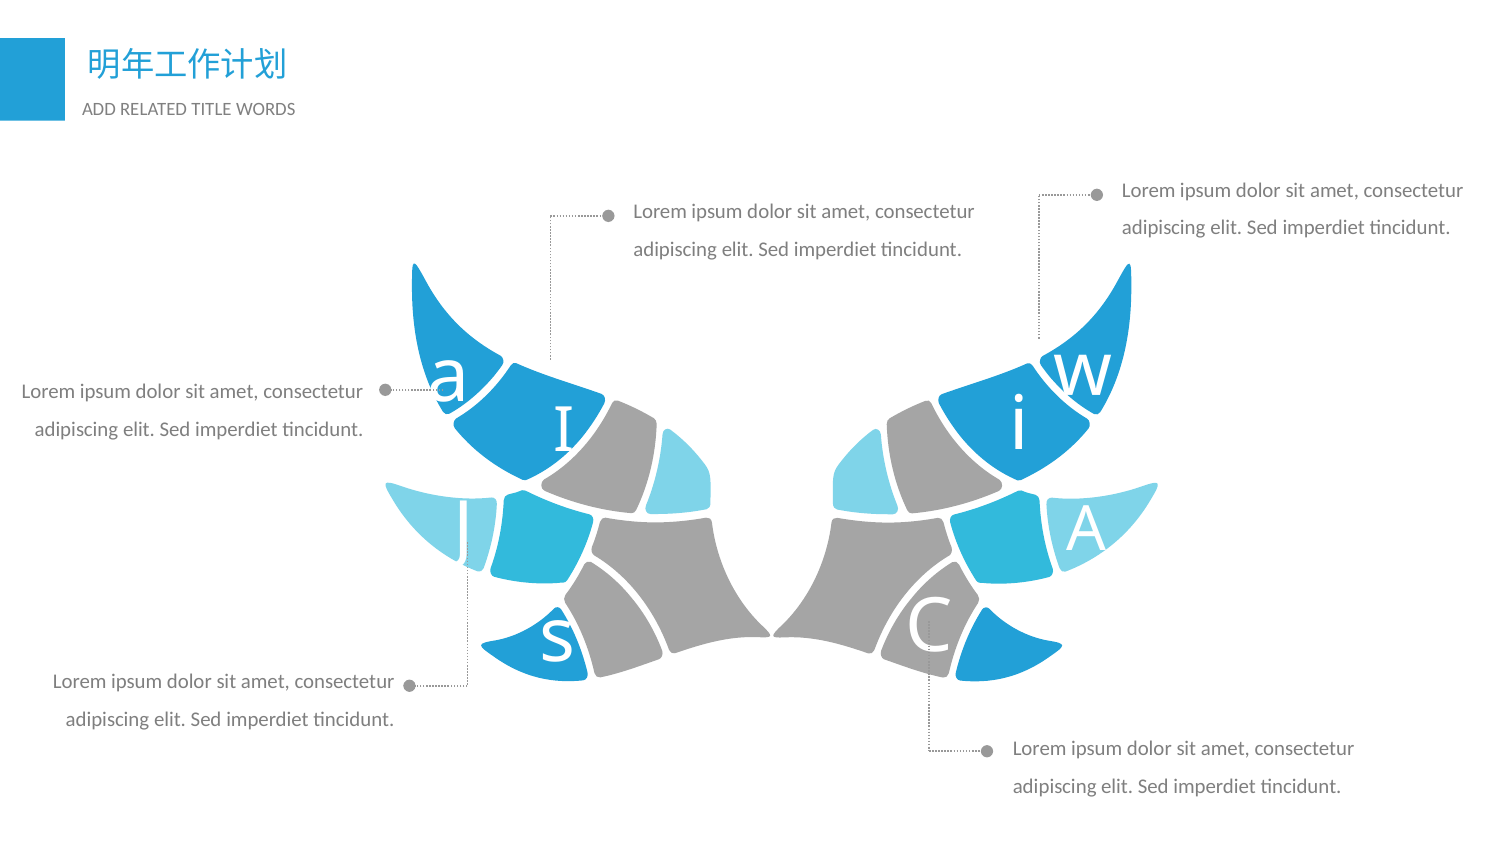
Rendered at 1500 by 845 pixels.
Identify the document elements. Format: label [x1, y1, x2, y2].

text_box [381, 255, 764, 684]
text_box [3, 358, 444, 428]
text_box [1038, 156, 1482, 339]
text_box [769, 256, 1162, 684]
text_box [34, 541, 468, 717]
text_box [550, 177, 994, 360]
text_box [928, 620, 1373, 784]
